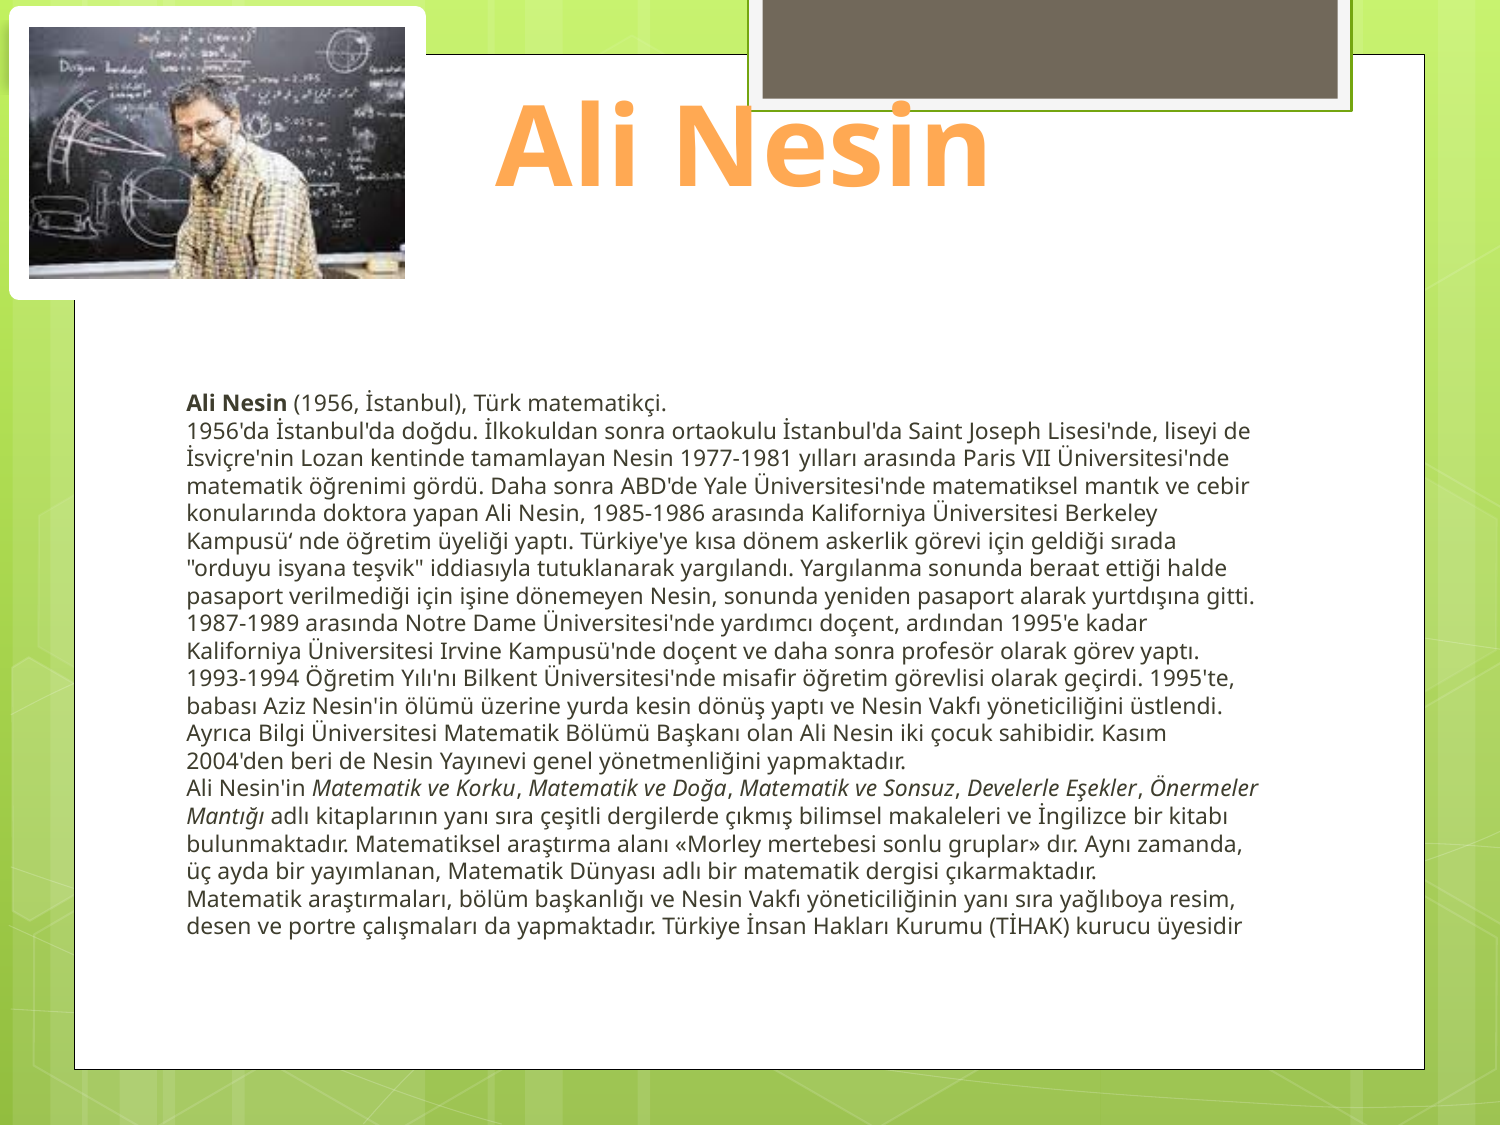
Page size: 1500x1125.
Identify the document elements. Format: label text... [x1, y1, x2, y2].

picture [29, 26, 406, 280]
list Ali Nesin (1956, İstanbul), Türk matematikçi. 1956'da İstanbul'da doğdu. İlkokuldan sonra ortaokulu İstanbul'da Saint Joseph Lisesi'nde, liseyi de İsviçre'nin Lozan kentinde tamamlayan Nesin 1977-1981 yılları arasında Paris VII Üniversitesi'nde matematik öğrenimi gördü. Daha sonra ABD'de Yale Üniversitesi'nde matematiksel mantık ve cebir konularında doktora yapan Ali Nesin, 1985-1986 arasında Kaliforniya Üniversitesi Berkeley Kampusü‘ nde öğretim üyeliği yaptı. Türkiye'ye kısa dönem askerlik görevi için geldiği sırada "orduyu isyana teşvik" iddiasıyla tutuklanarak yargılandı. Yargılanma sonunda beraat ettiği halde pasaport verilmediği için işine dönemeyen Nesin, sonunda yeniden pasaport alarak yurtdışına gitti. 1987-1989 arasında Notre Dame Üniversitesi'nde yardımcı doçent, ardından 1995'e kadar Kaliforniya Üniversitesi Irvine Kampusü'nde doçent ve daha sonra profesör olarak görev yaptı. 1993-1994 Öğretim Yılı'nı Bilkent Üniversitesi'nde misafir öğretim görevlisi olarak geçirdi. 1995'te, babası Aziz Nesin'in ölümü üzerine yurda kesin dönüş yaptı ve Nesin Vakfı yöneticiliğini üstlendi. Ayrıca Bilgi Üniversitesi Matematik Bölümü Başkanı olan Ali Nesin iki çocuk sahibidir. Kasım 2004'den beri de Nesin Yayınevi genel yönetmenliğini yapmaktadır. Ali Nesin'in Matematik ve Korku, Matematik ve Doğa, Matematik ve Sonsuz, Develerle Eşekler, Önermeler Mantığı adlı kitaplarının yanı sıra çeşitli dergilerde çıkmış bilimsel makaleleri ve İngilizce bir kitabı bulunmaktadır. Matematiksel araştırma alanı «Morley mertebesi sonlu gruplar» dır. Aynı zamanda, üç ayda bir yayımlanan, Matematik Dünyası adlı bir matematik dergisi çıkarmaktadır. Matematik araştırmaları, bölüm başkanlığı ve Nesin Vakfı yöneticiliğinin yanı sıra yağlıboya resim, desen ve portre çalışmaları da yapmaktadır. Türkiye İnsan Hakları Kurumu (TİHAK) kurucu üyesidir [171, 381, 1283, 957]
text_box Ali Nesin [480, 66, 1009, 217]
